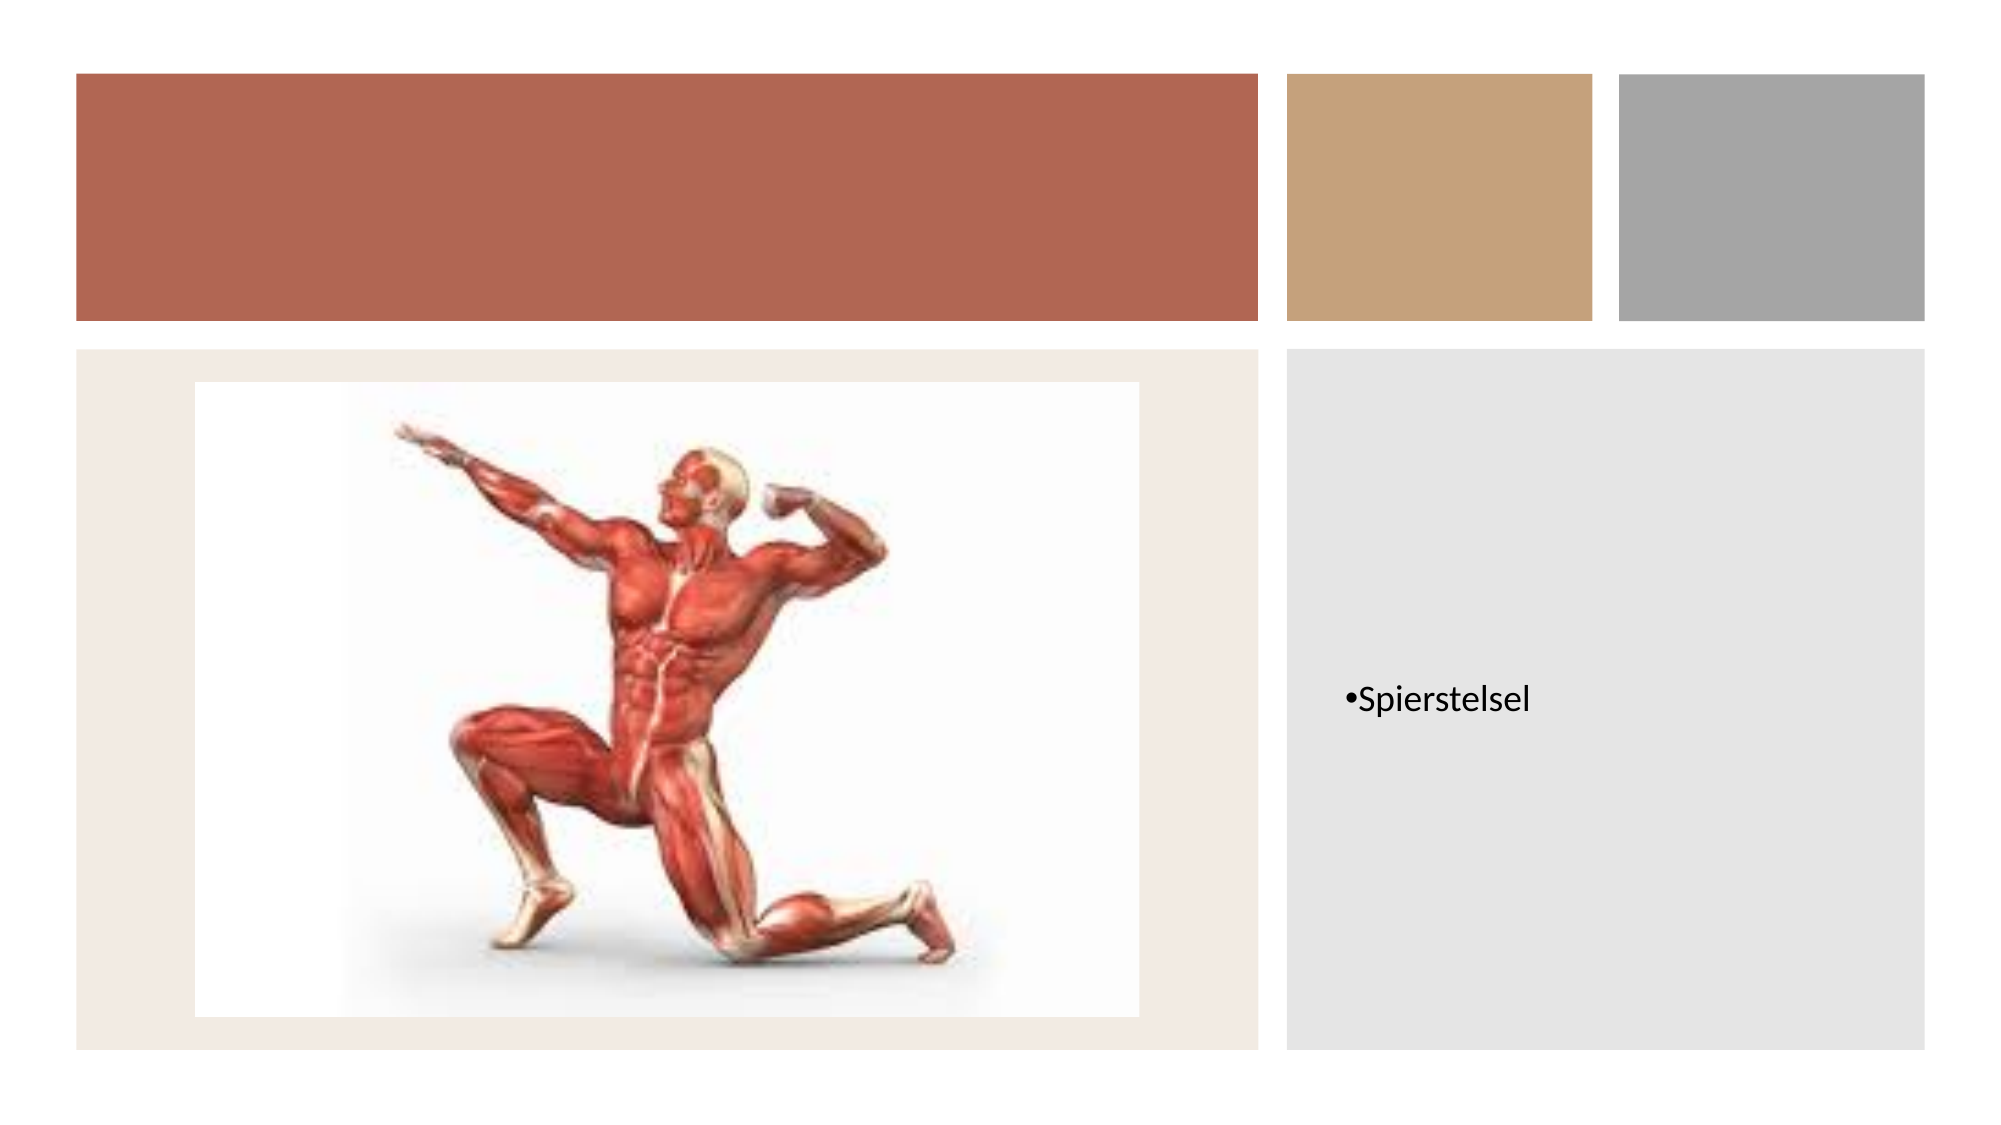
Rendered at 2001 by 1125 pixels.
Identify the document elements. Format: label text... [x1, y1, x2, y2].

text_box [75, 348, 1259, 1051]
text_box [1618, 73, 1926, 322]
text_box Spierstelsel [1330, 392, 1882, 1007]
text_box [1286, 73, 1593, 322]
text_box [75, 72, 1259, 322]
text_box [1286, 348, 1926, 1051]
picture [194, 382, 1140, 1017]
